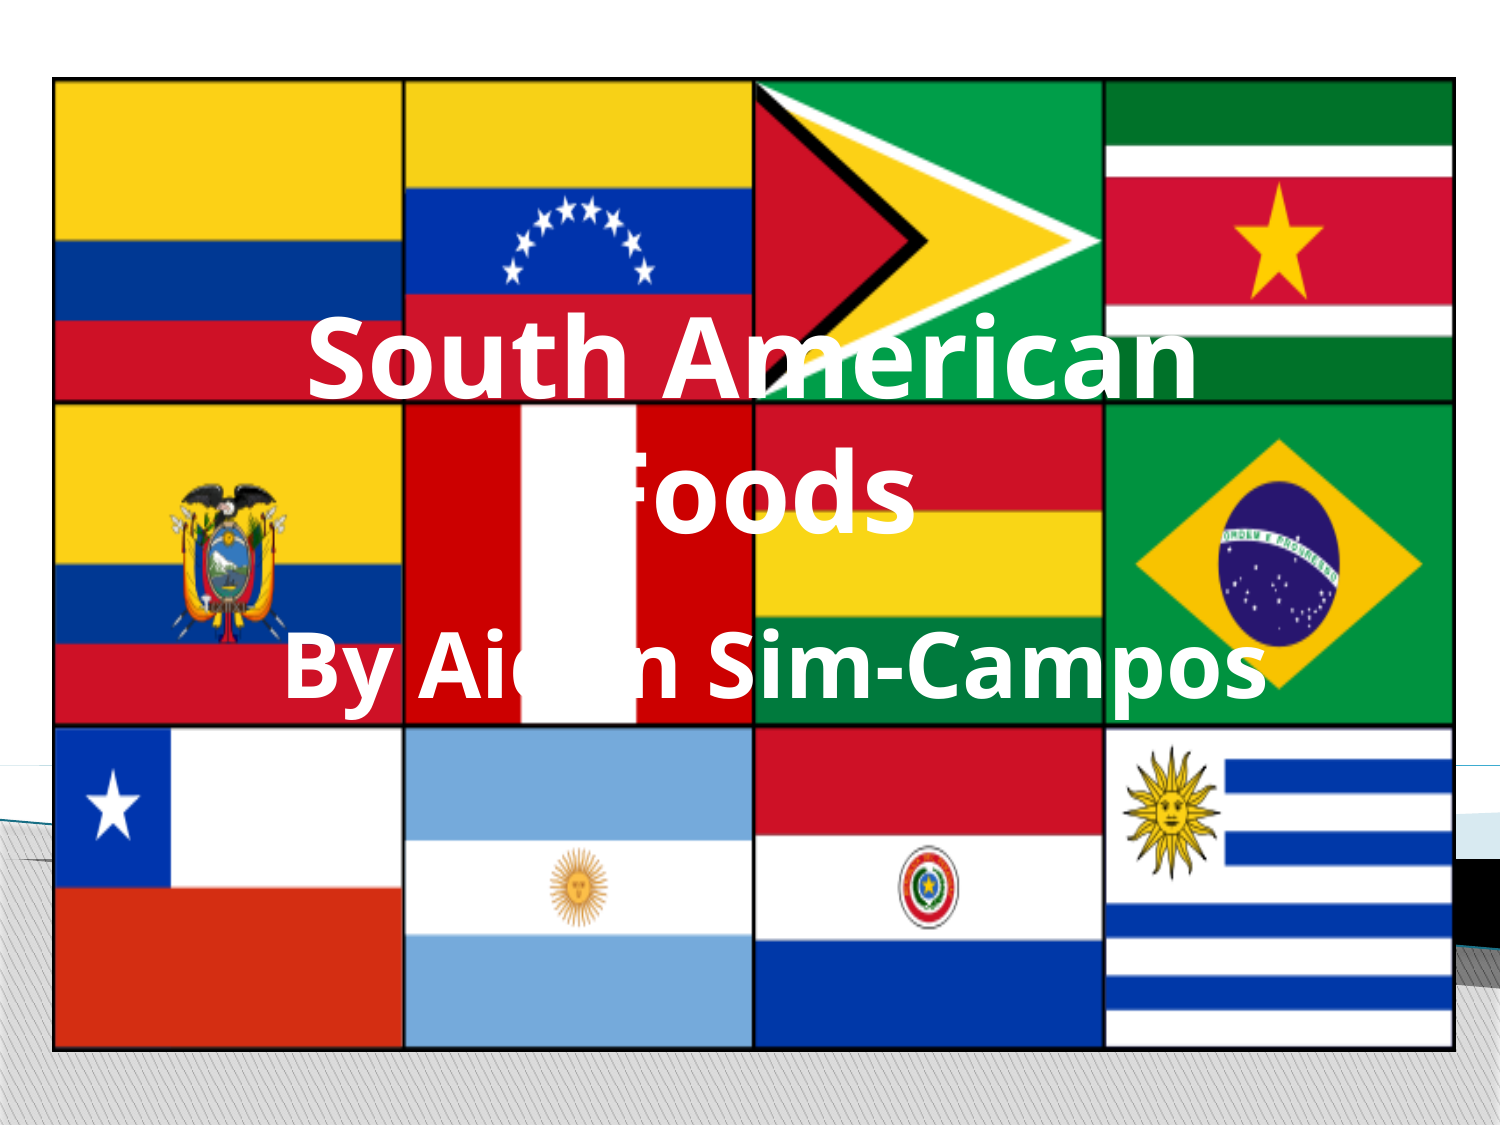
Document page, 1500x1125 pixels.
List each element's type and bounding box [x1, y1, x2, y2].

picture [0, 76, 1500, 1053]
